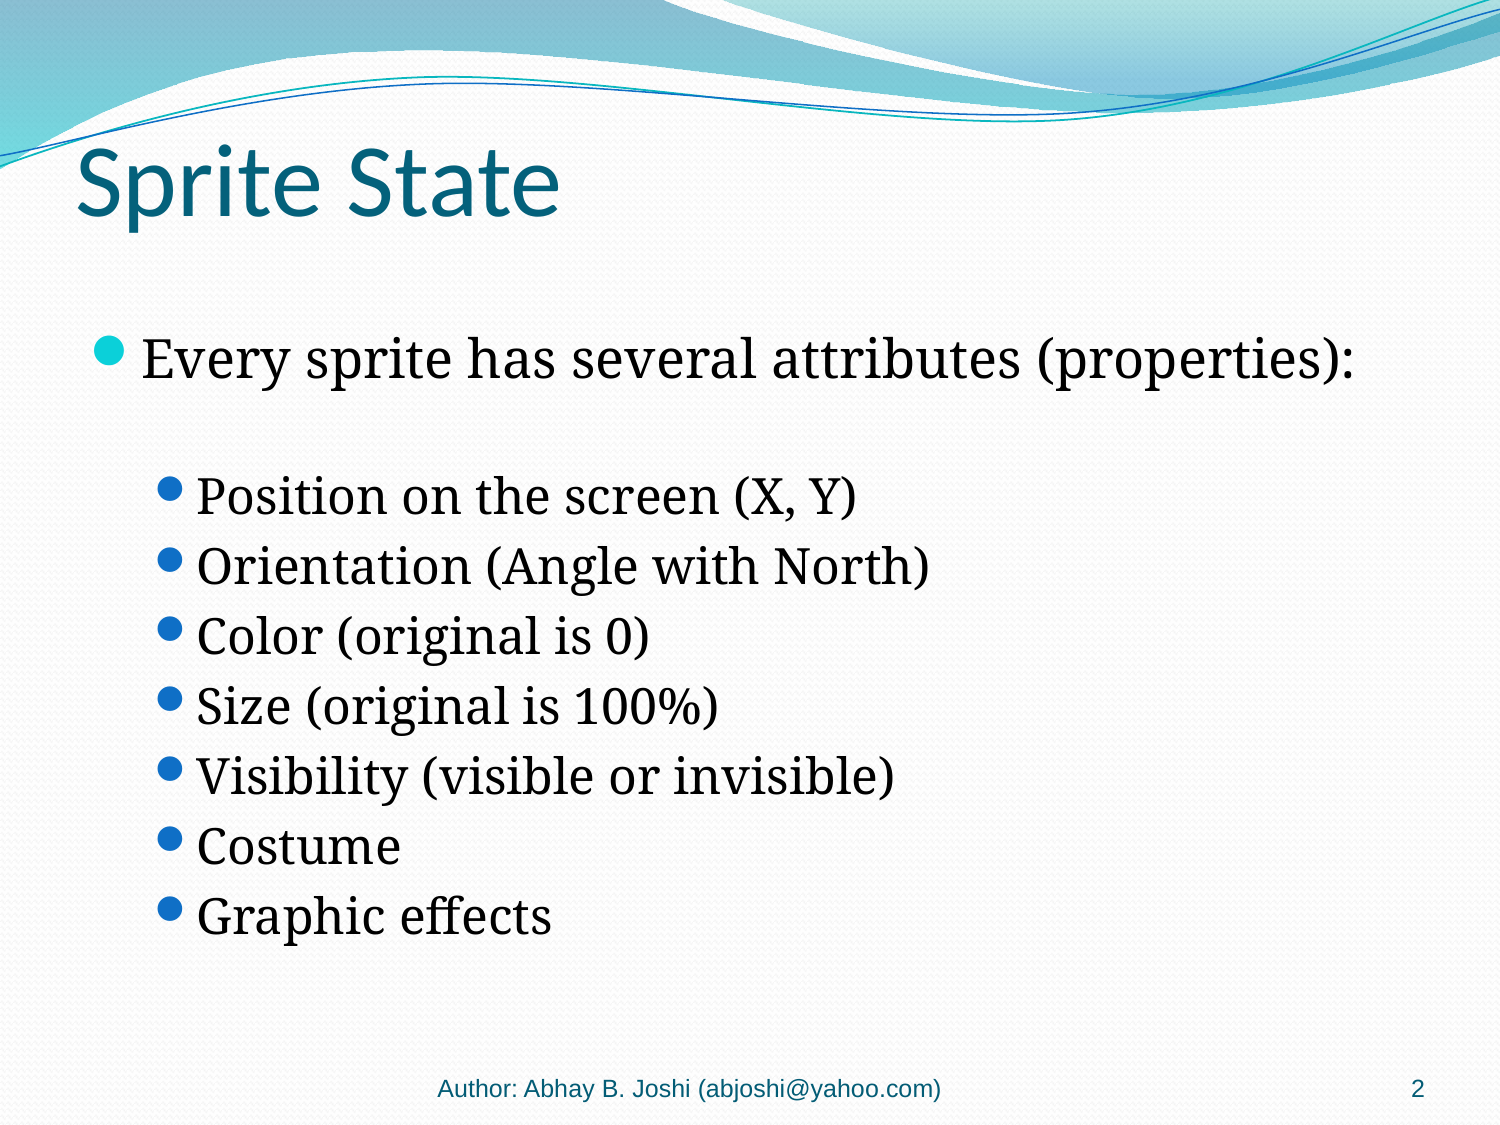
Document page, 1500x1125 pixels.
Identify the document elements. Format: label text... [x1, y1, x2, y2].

slide_number 2 [1299, 1042, 1425, 1103]
list Every sprite has several attributes (properties): Position on the screen (X, Y) Orientation (Angle with North) Color (original is 0) Size (original is 100%) Visibility (visible or invisible) Costume Graphic effects [75, 317, 1425, 1038]
footer Author: Abhay B. Joshi (abjoshi@yahoo.com) [437, 1042, 988, 1103]
title Sprite State [75, 50, 1425, 238]
